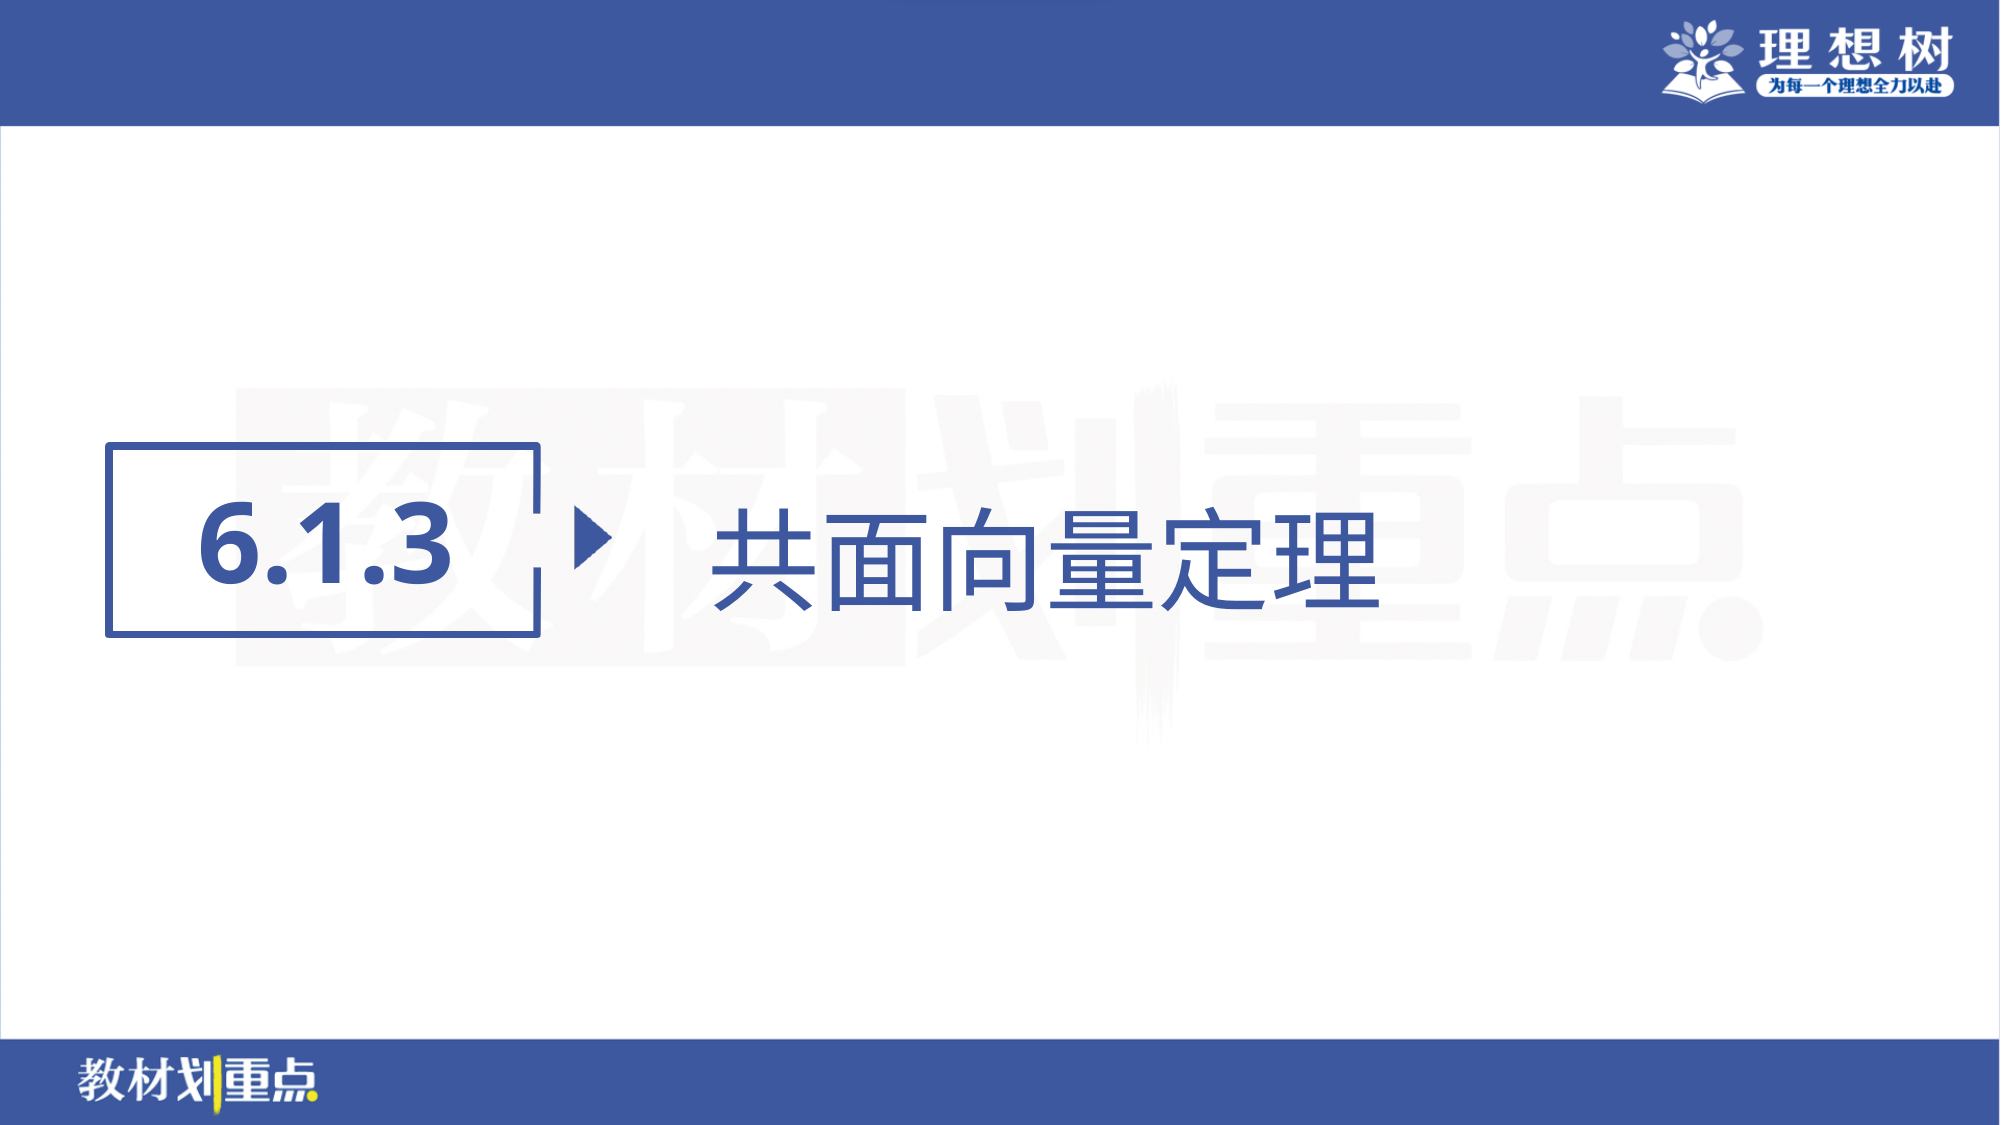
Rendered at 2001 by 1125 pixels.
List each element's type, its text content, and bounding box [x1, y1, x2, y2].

text_box 共面向量定理 [708, 424, 1967, 635]
picture [0, 0, 2000, 1125]
